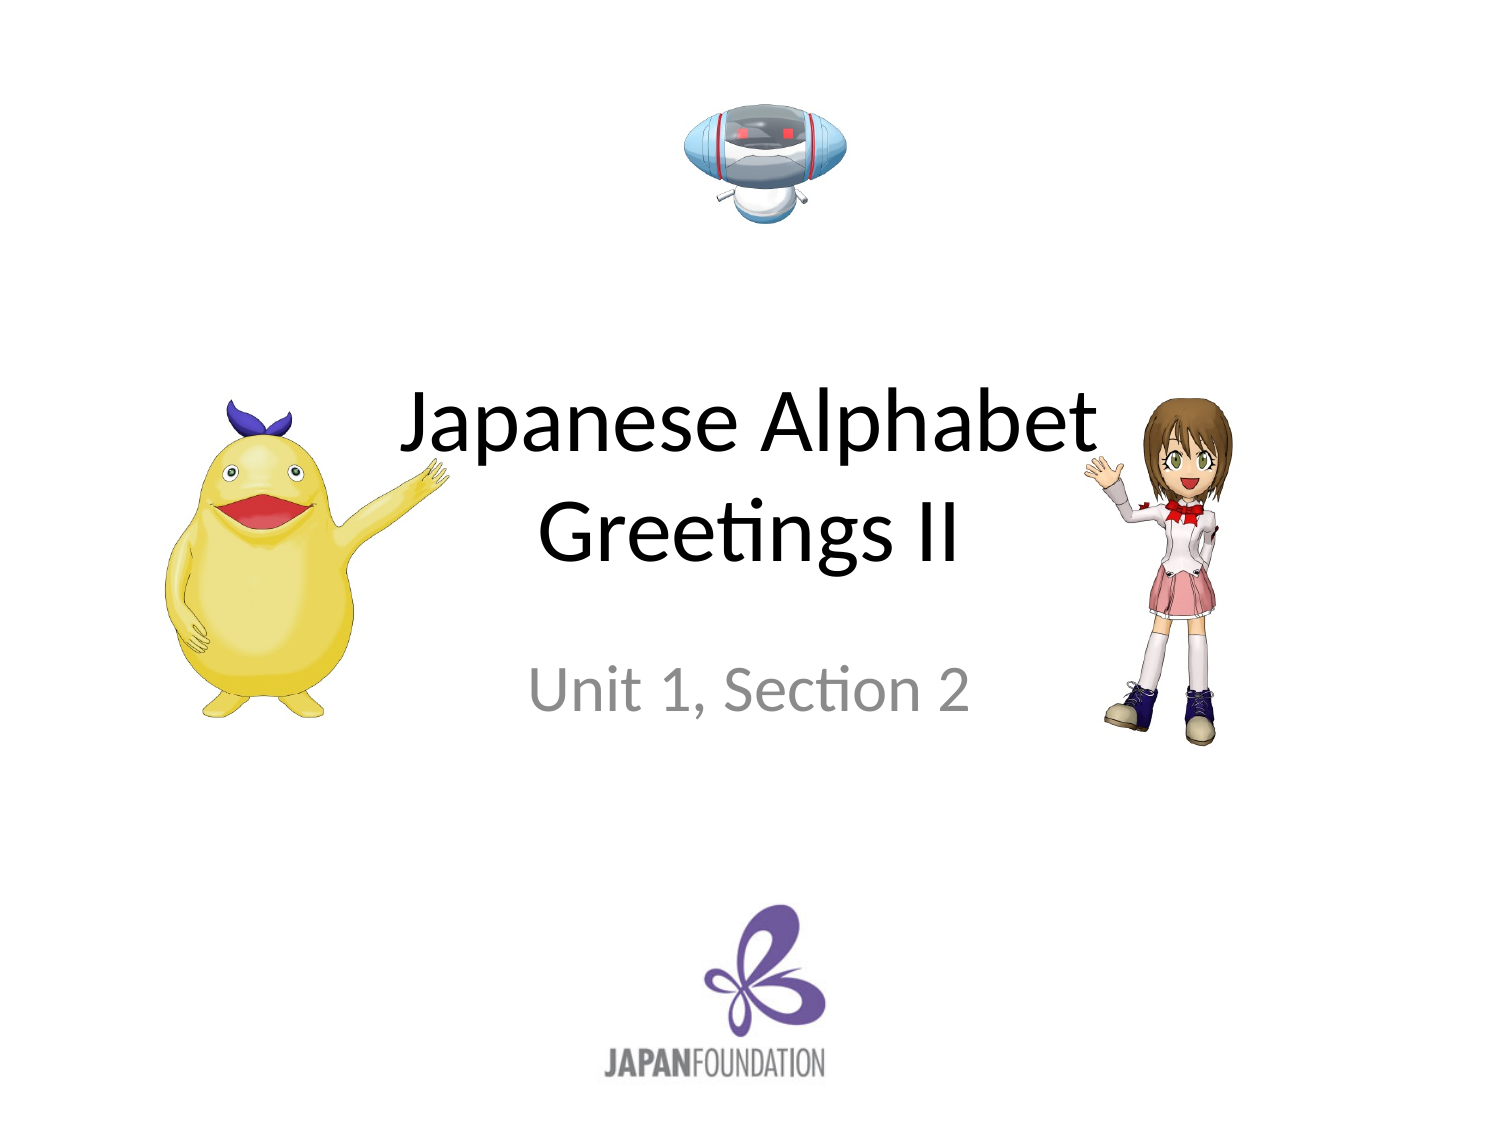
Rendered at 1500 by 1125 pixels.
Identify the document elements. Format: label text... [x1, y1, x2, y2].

picture [596, 893, 836, 1090]
title Japanese Alphabet Greetings II [112, 349, 1388, 591]
picture [631, 63, 897, 241]
picture [0, 380, 529, 733]
subtitle Unit 1, Section 2 [225, 637, 1275, 925]
picture [879, 361, 1465, 752]
